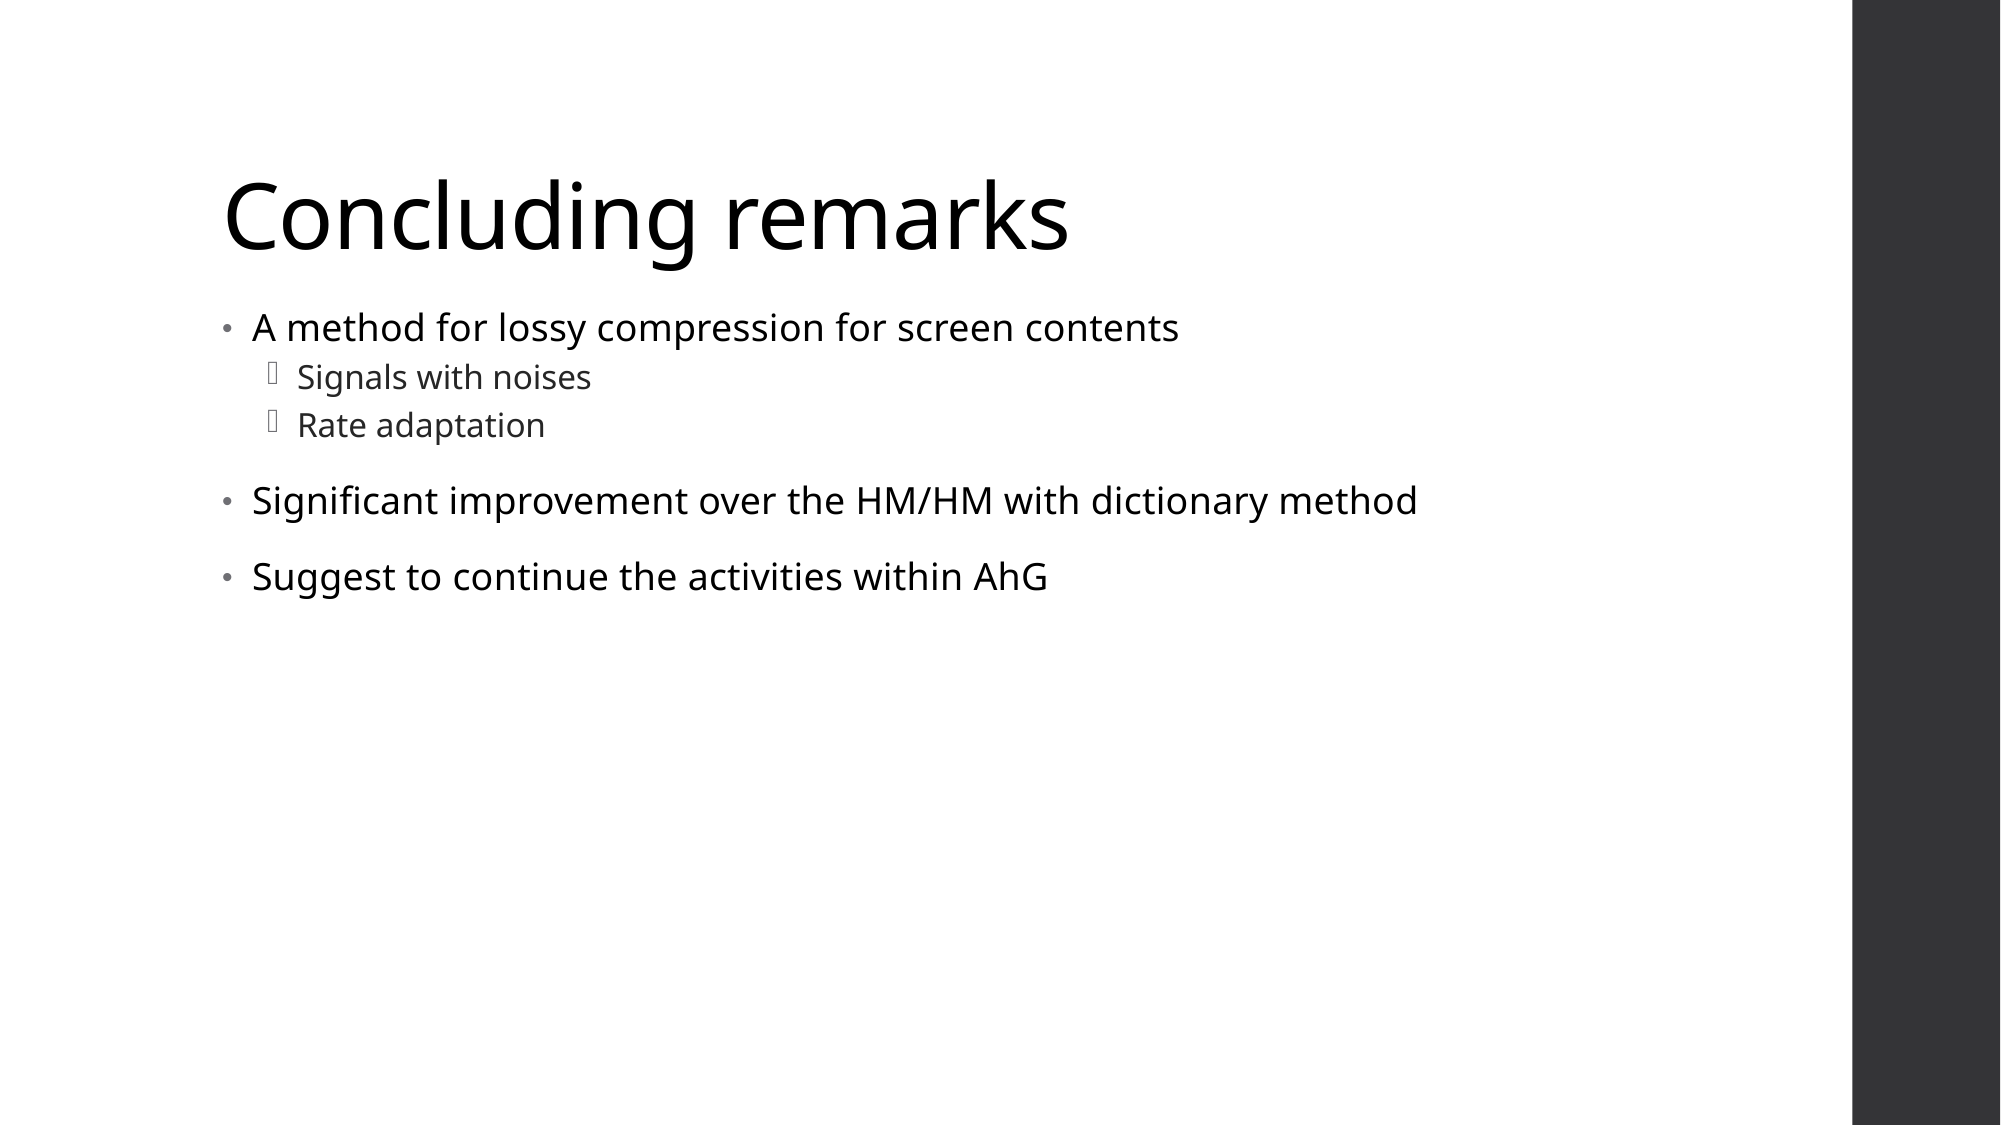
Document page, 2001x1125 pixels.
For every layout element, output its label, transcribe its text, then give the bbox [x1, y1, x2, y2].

title Concluding remarks [206, 60, 1797, 278]
list A method for lossy compression for screen contents Signals with noises Rate adaptation Significant improvement over the HM/HM with dictionary method Suggest to continue the activities within AhG [206, 299, 1617, 1014]
